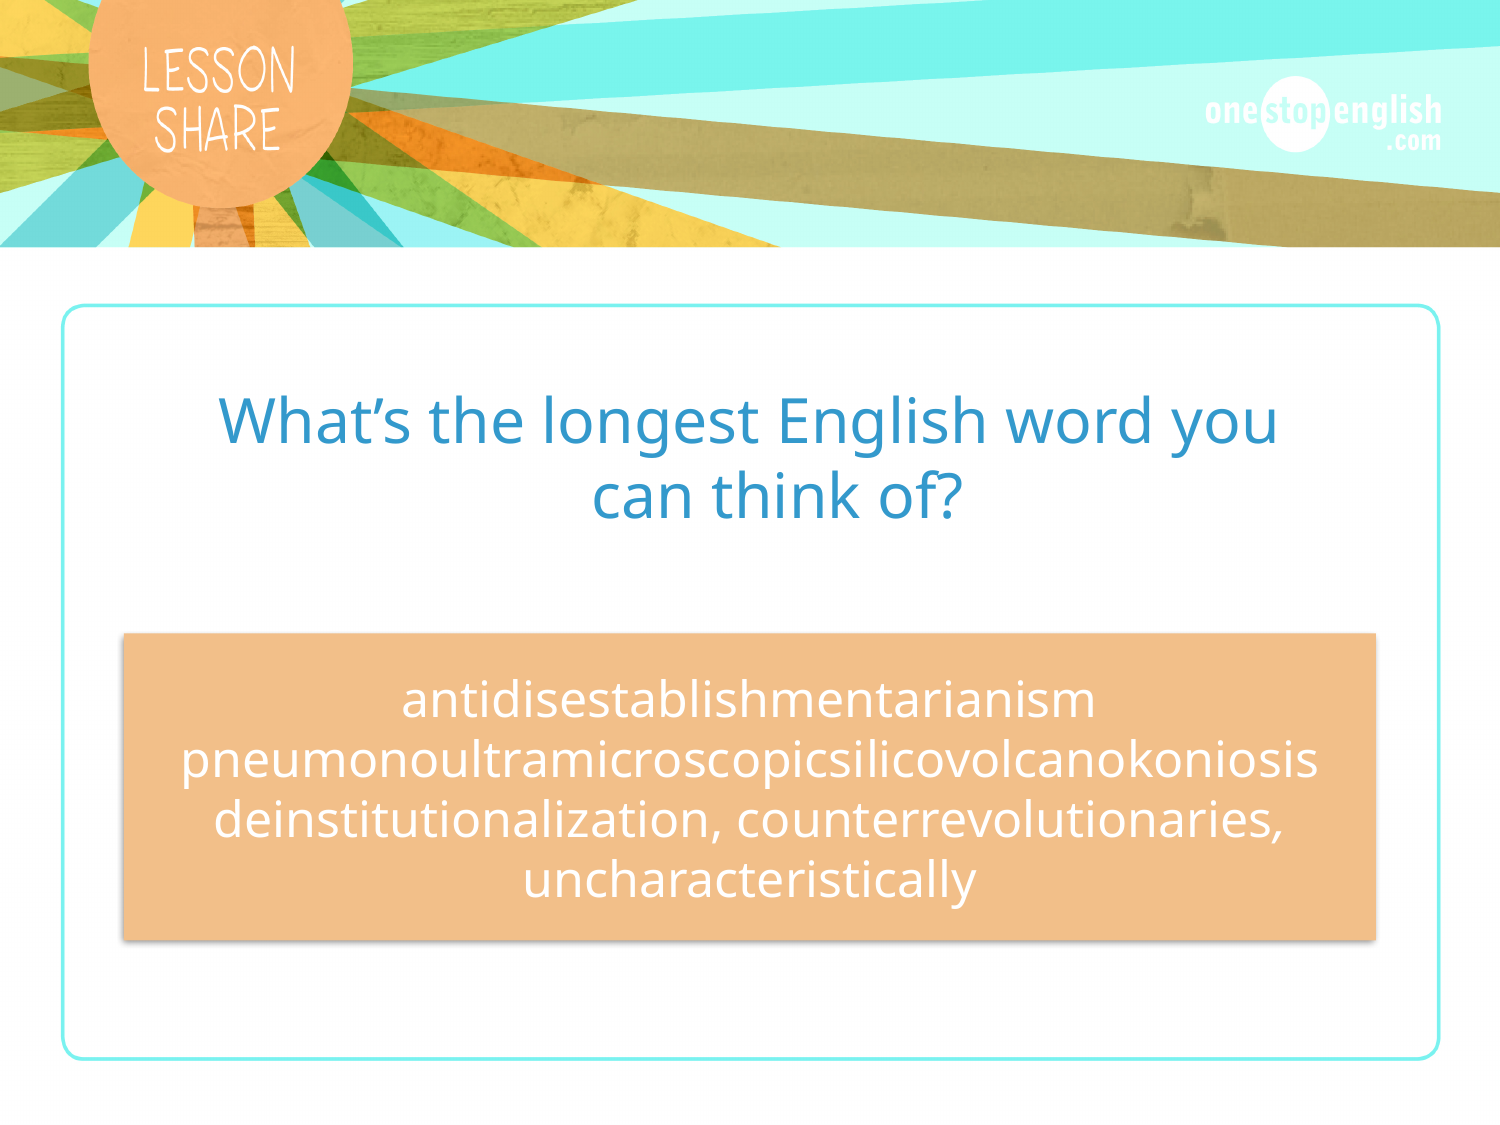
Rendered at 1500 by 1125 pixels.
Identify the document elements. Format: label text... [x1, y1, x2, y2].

text_box antidisestablishmentarianism pneumonoultramicroscopicsilicovolcanokoniosis deinstitutionalization, counterrevolutionaries, uncharacteristically [123, 633, 1377, 941]
picture [0, 0, 1500, 1125]
list What’s the longest English word you can think of? [183, 373, 1317, 587]
